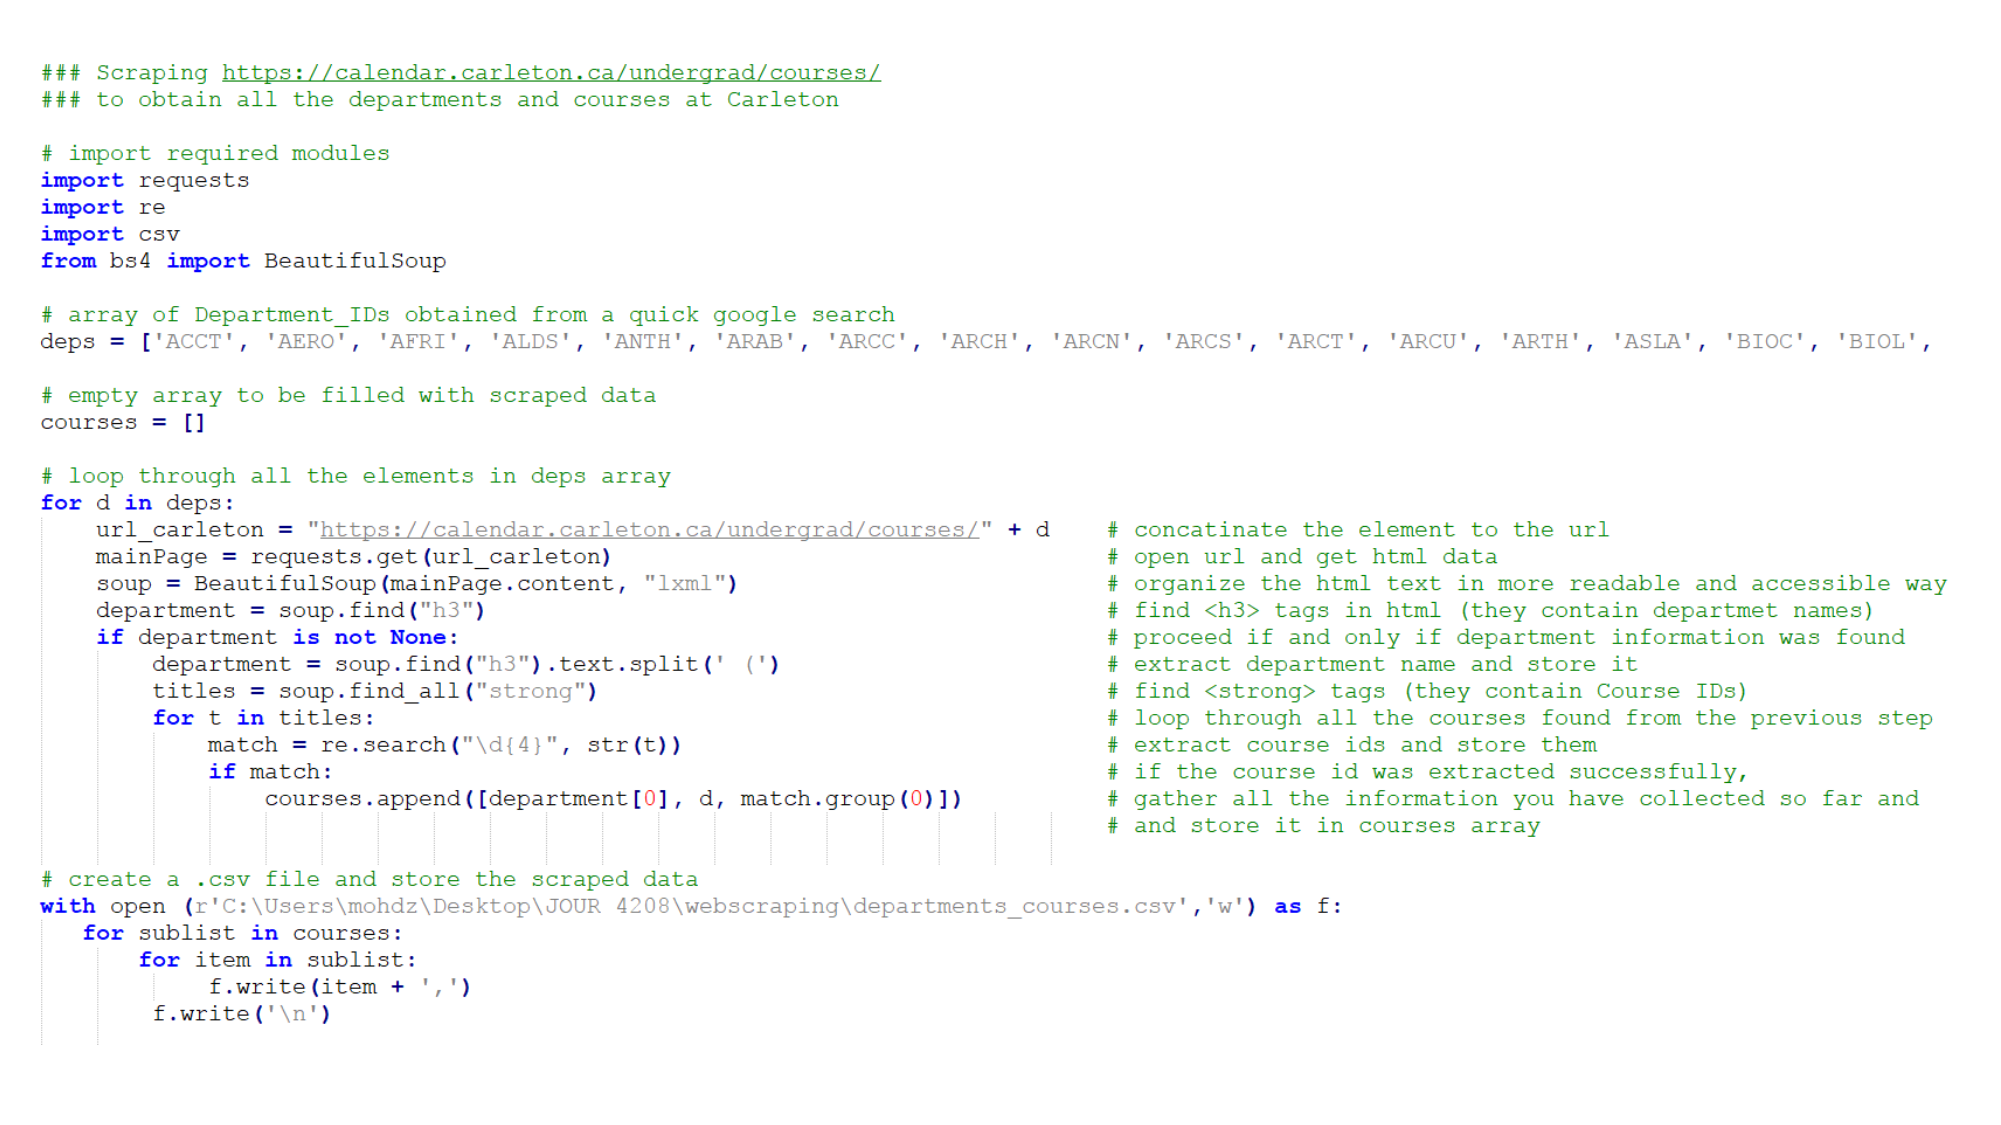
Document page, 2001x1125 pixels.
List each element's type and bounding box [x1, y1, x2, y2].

picture [33, 56, 1952, 1045]
